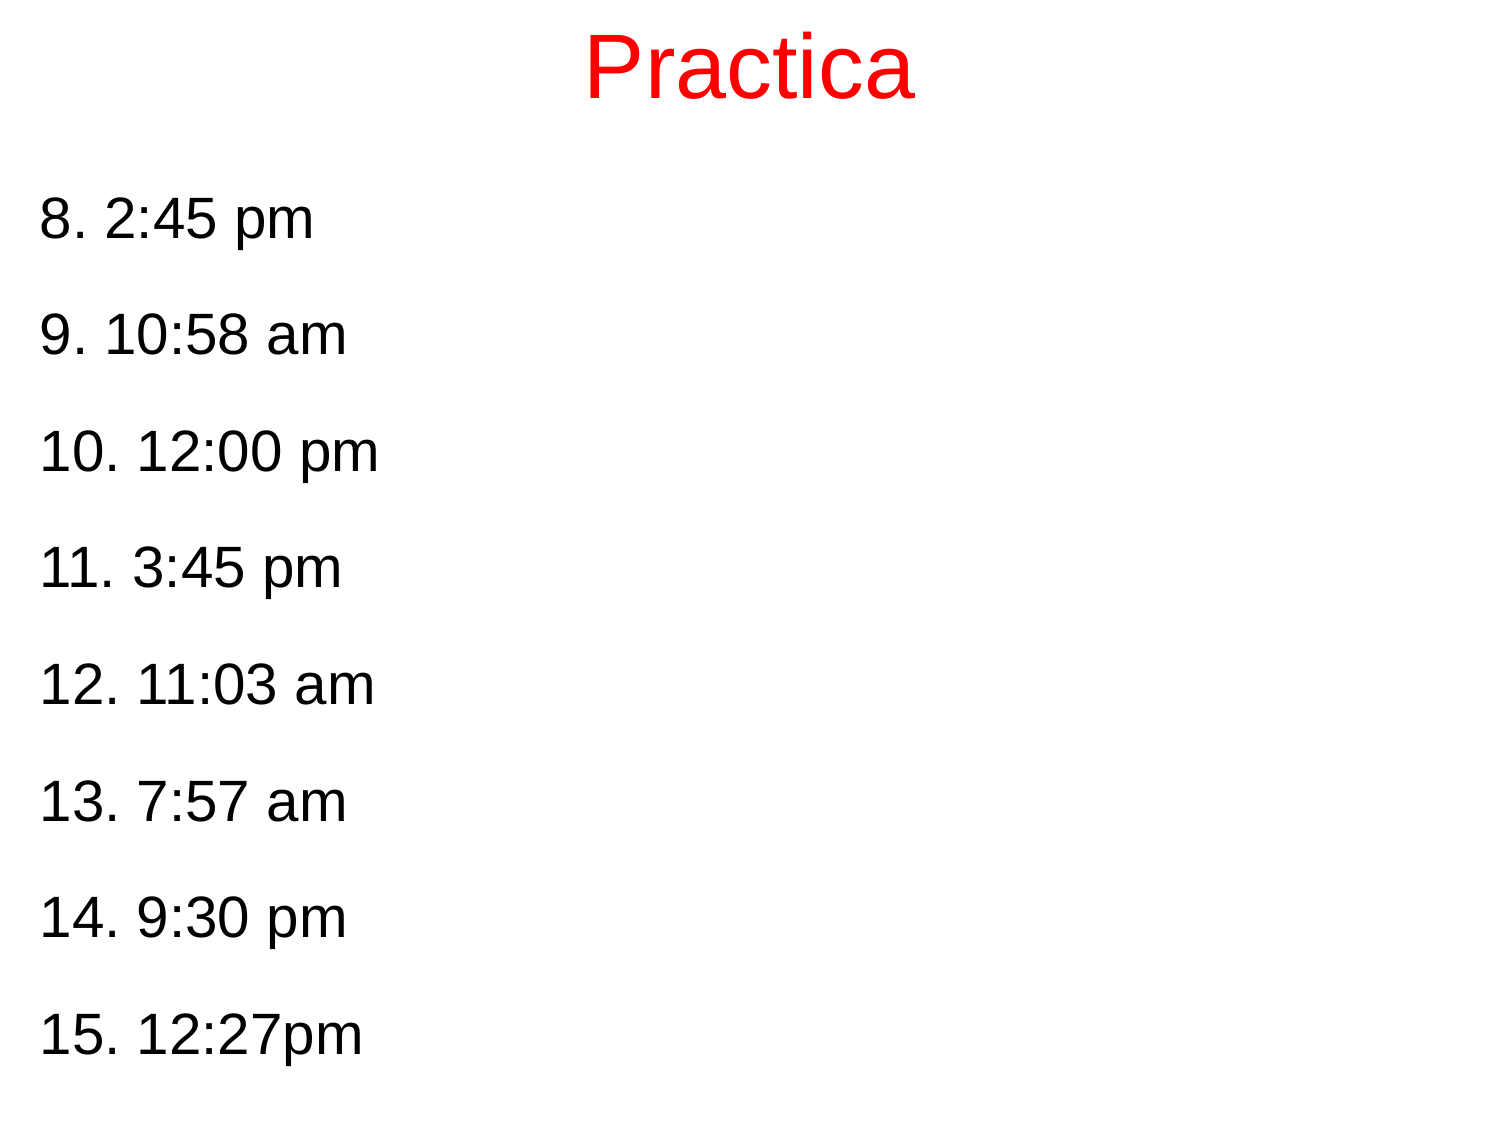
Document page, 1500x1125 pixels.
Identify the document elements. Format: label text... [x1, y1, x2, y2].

text_box Practica [74, 0, 1425, 188]
text_box 8. 2:45 pm 9. 10:58 am 10. 12:00 pm 11. 3:45 pm 12. 11:03 am 13. 7:57 am 14. 9:30 pm 15. 12:27pm [24, 137, 1375, 1113]
